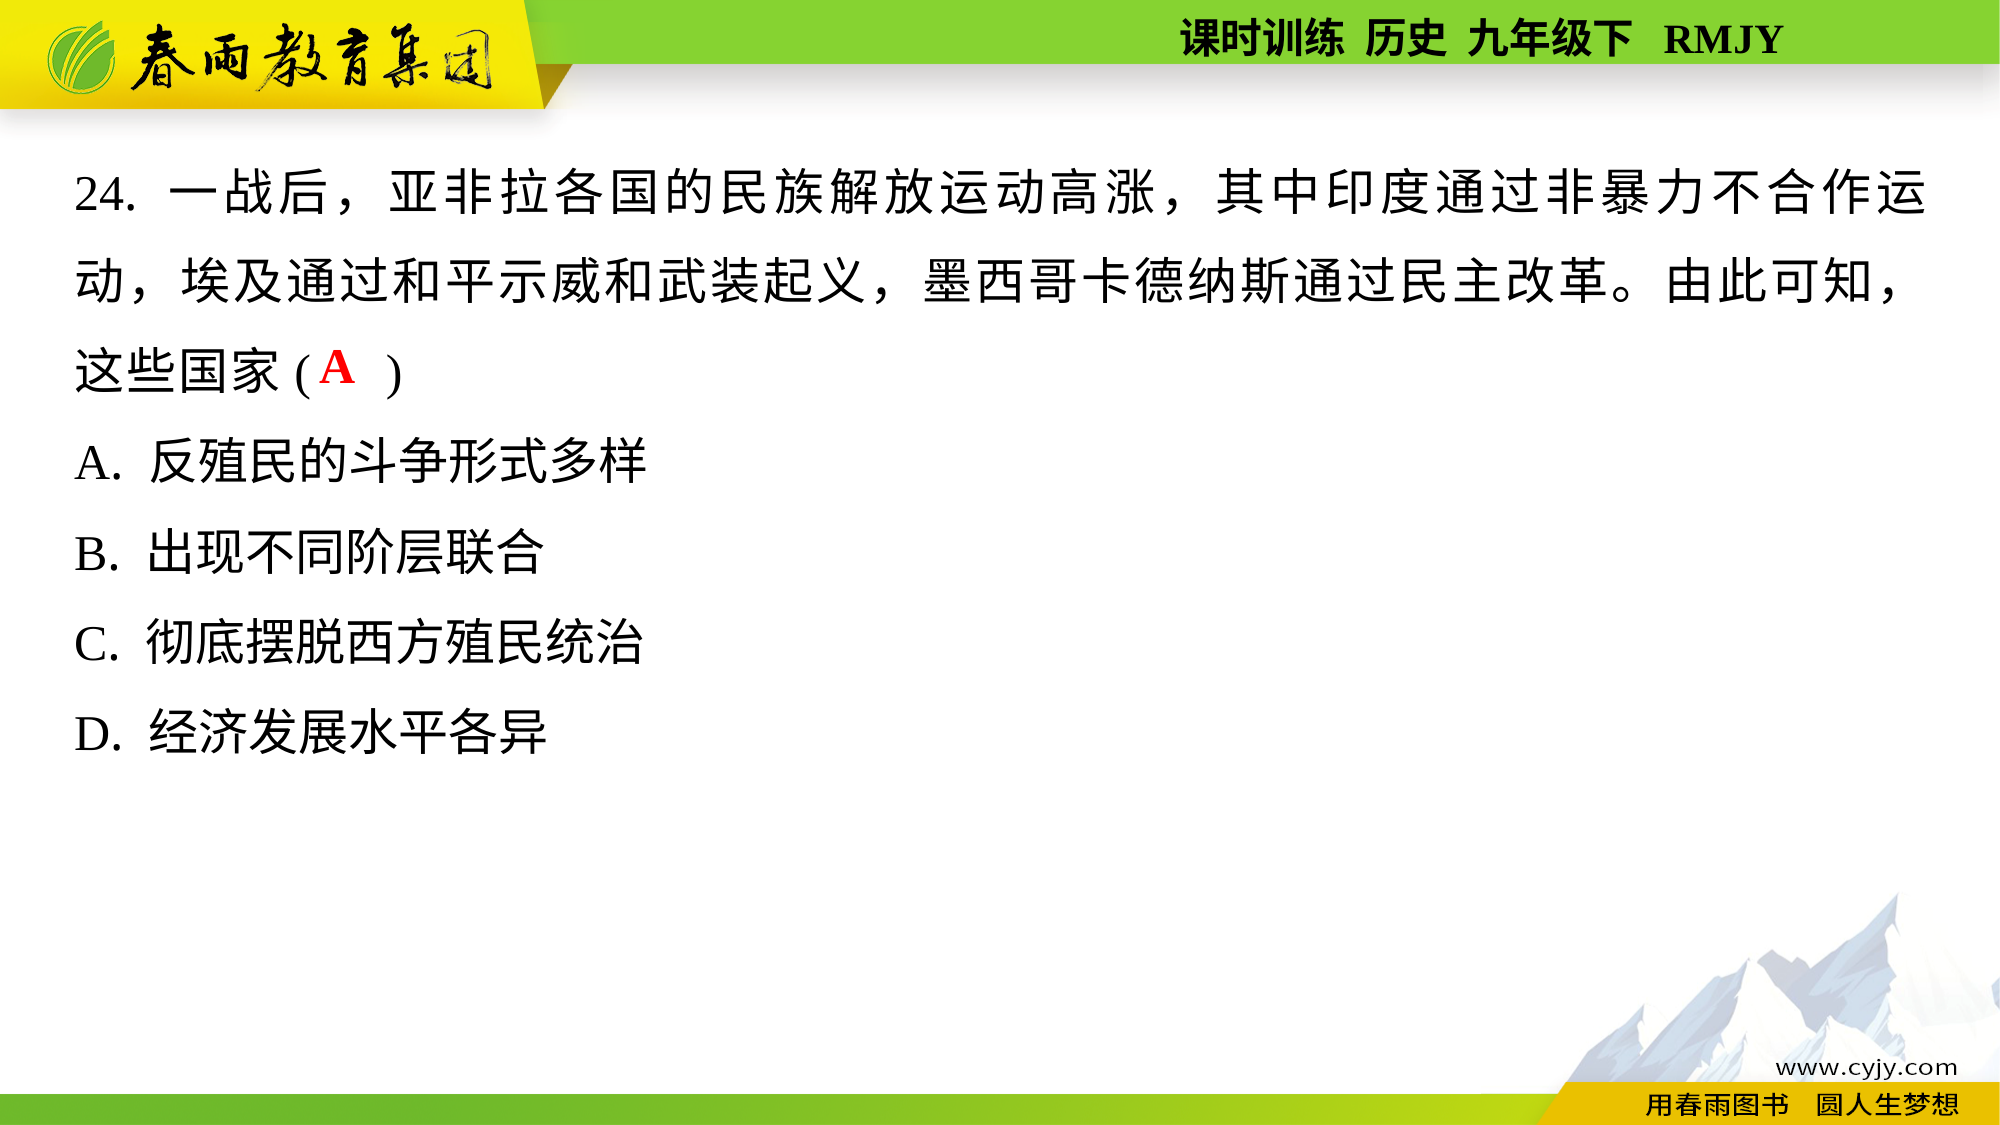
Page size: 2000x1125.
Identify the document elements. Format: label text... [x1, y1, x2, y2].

text_box A [304, 326, 371, 401]
picture [0, 0, 2000, 1125]
list 24. 一战后，亚非拉各国的民族解放运动高涨，其中印度通过非暴力不合作运动，埃及通过和平示威和武装起义，墨西哥卡德纳斯通过民主改革。由此可知，这些国家( ) A. 反殖民的斗争形式多样 B. 出现不同阶层联合 C. 彻底摆脱西方殖民统治 D. 经济发展水平各异 [59, 122, 1944, 774]
